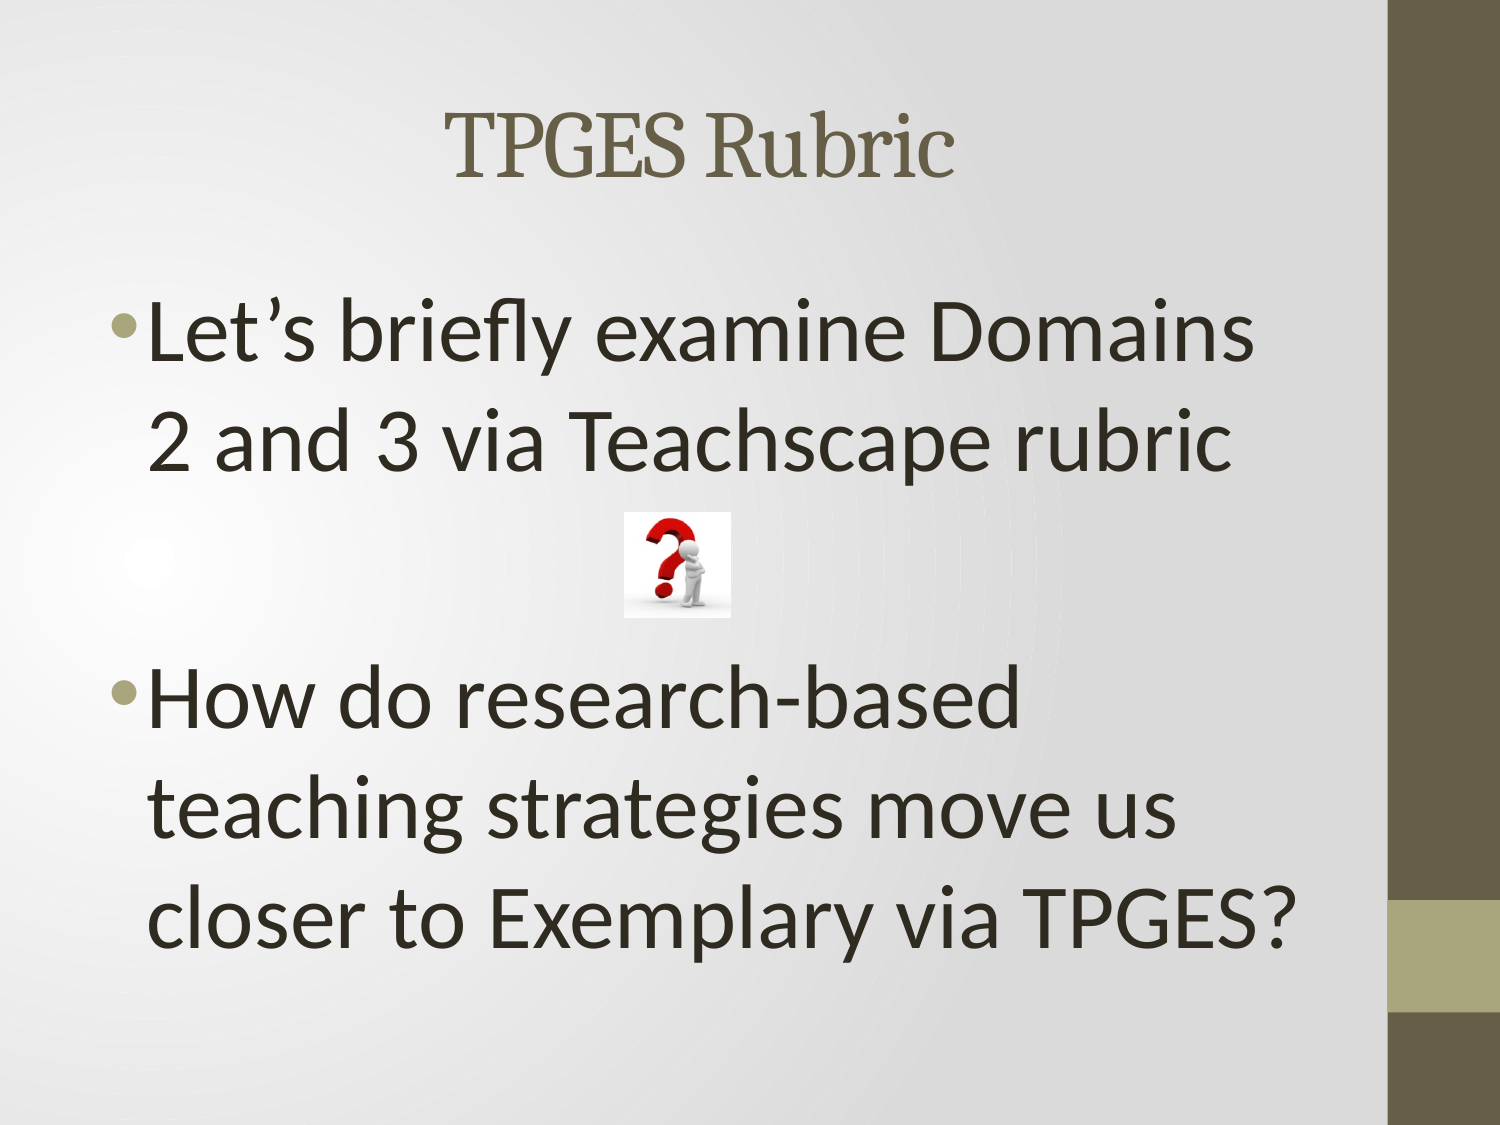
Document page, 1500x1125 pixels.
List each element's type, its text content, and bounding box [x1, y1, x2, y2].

title TPGES Rubric [75, 45, 1325, 233]
list Let’s briefly examine Domains 2 and 3 via Teachscape rubric How do research-based teaching strategies move us closer to Exemplary via TPGES? [75, 262, 1325, 1050]
picture [624, 511, 731, 619]
